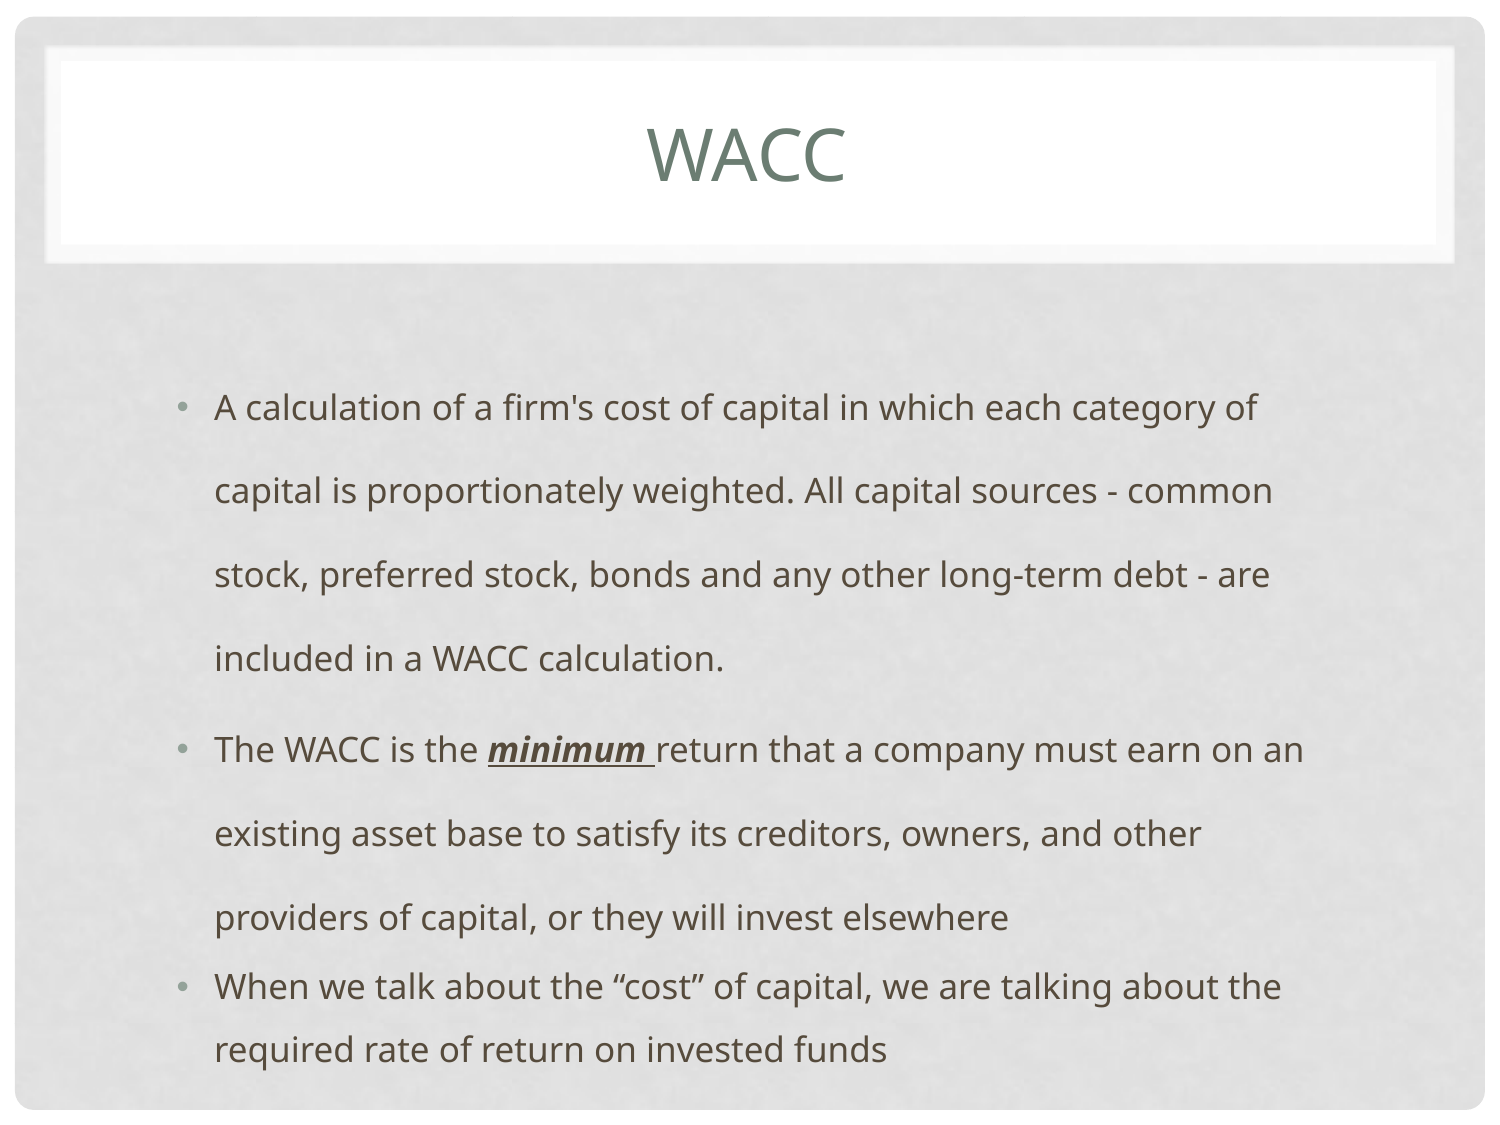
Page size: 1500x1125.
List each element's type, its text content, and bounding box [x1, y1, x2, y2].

title WACC [69, 66, 1425, 238]
list A calculation of a firm's cost of capital in which each category of capital is proportionately weighted. All capital sources - common stock, preferred stock, bonds and any other long-term debt - are included in a WACC calculation. The WACC is the minimum return that a company must earn on an existing asset base to satisfy its creditors, owners, and other providers of capital, or they will invest elsewhere When we talk about the “cost” of capital, we are talking about the required rate of return on invested funds [143, 335, 1359, 1088]
